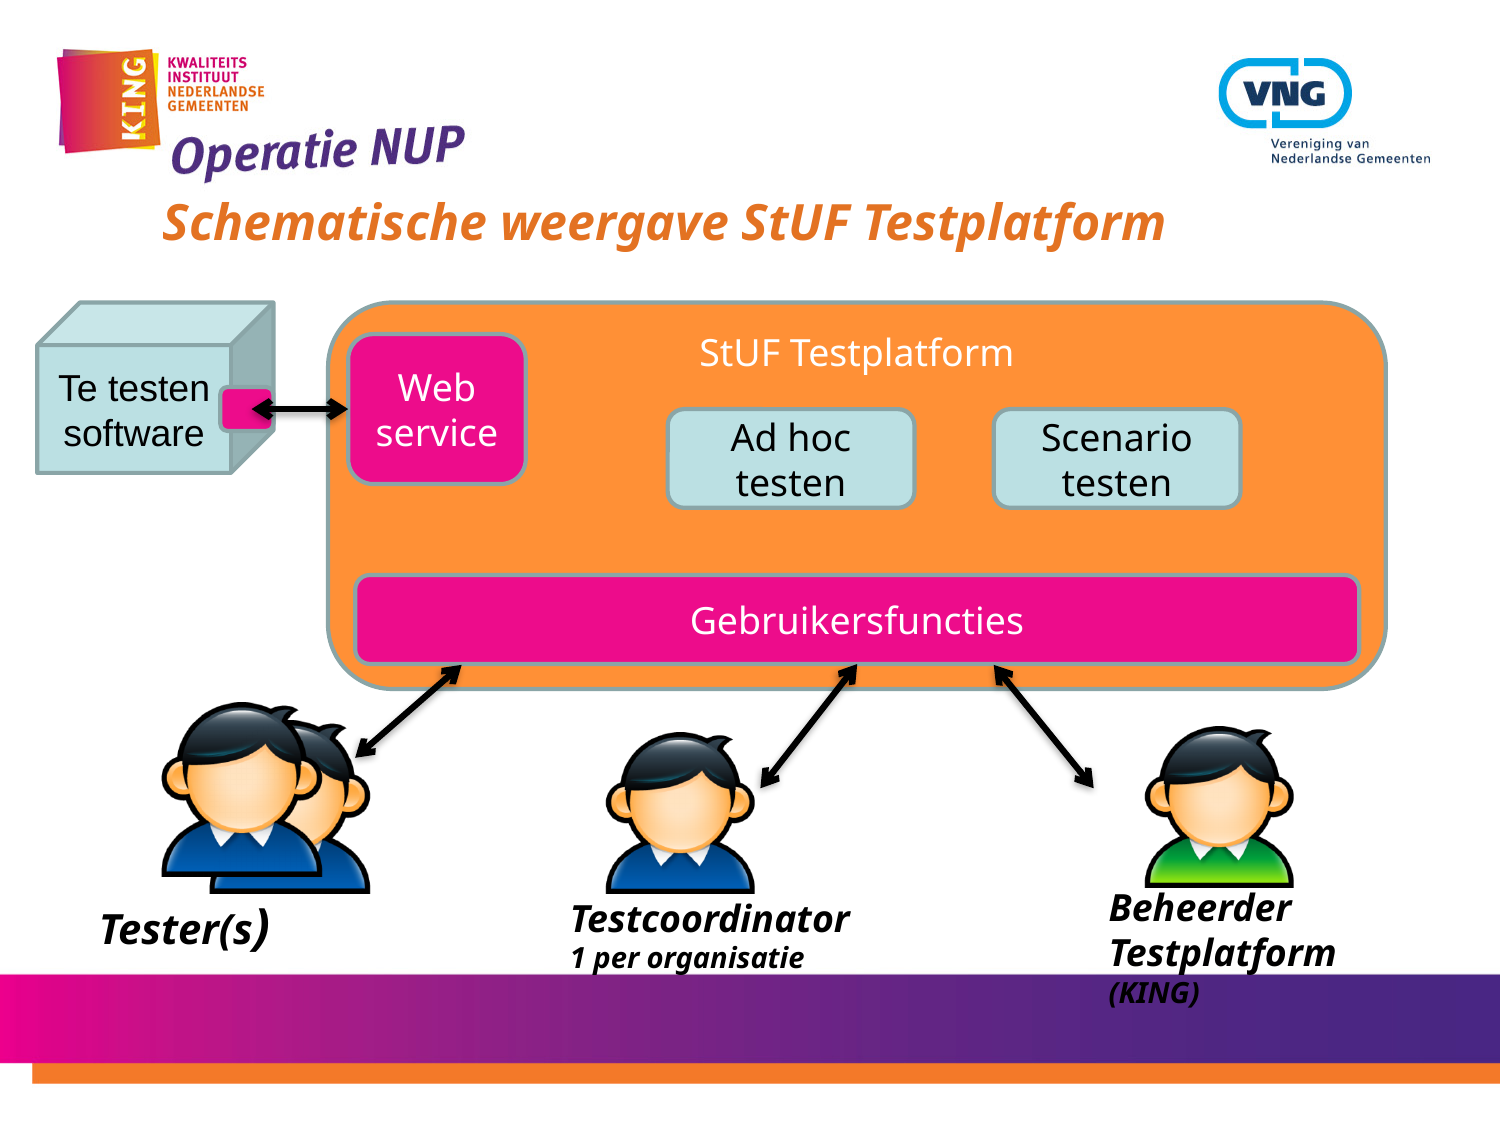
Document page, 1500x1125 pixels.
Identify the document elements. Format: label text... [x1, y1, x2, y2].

text_box Beheerder Testplatform (KING) [1093, 876, 1478, 1017]
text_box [354, 664, 462, 758]
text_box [746, 677, 872, 775]
text_box Scenario testen [991, 406, 1243, 510]
text_box Testcoordinator 1 per organisatie [554, 887, 865, 983]
text_box Web service [346, 331, 528, 487]
picture [0, 0, 1500, 1125]
text_box [218, 384, 276, 434]
text_box Ad hoc testen [665, 406, 917, 510]
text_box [981, 676, 1106, 777]
text_box StUF Testplatform [325, 300, 1388, 692]
text_box Gebruikersfuncties [353, 572, 1362, 667]
text_box Tester(s) [84, 887, 286, 963]
title Schematische weergave StUF Testplatform [147, 155, 1402, 286]
text_box Te testen software [35, 300, 276, 475]
